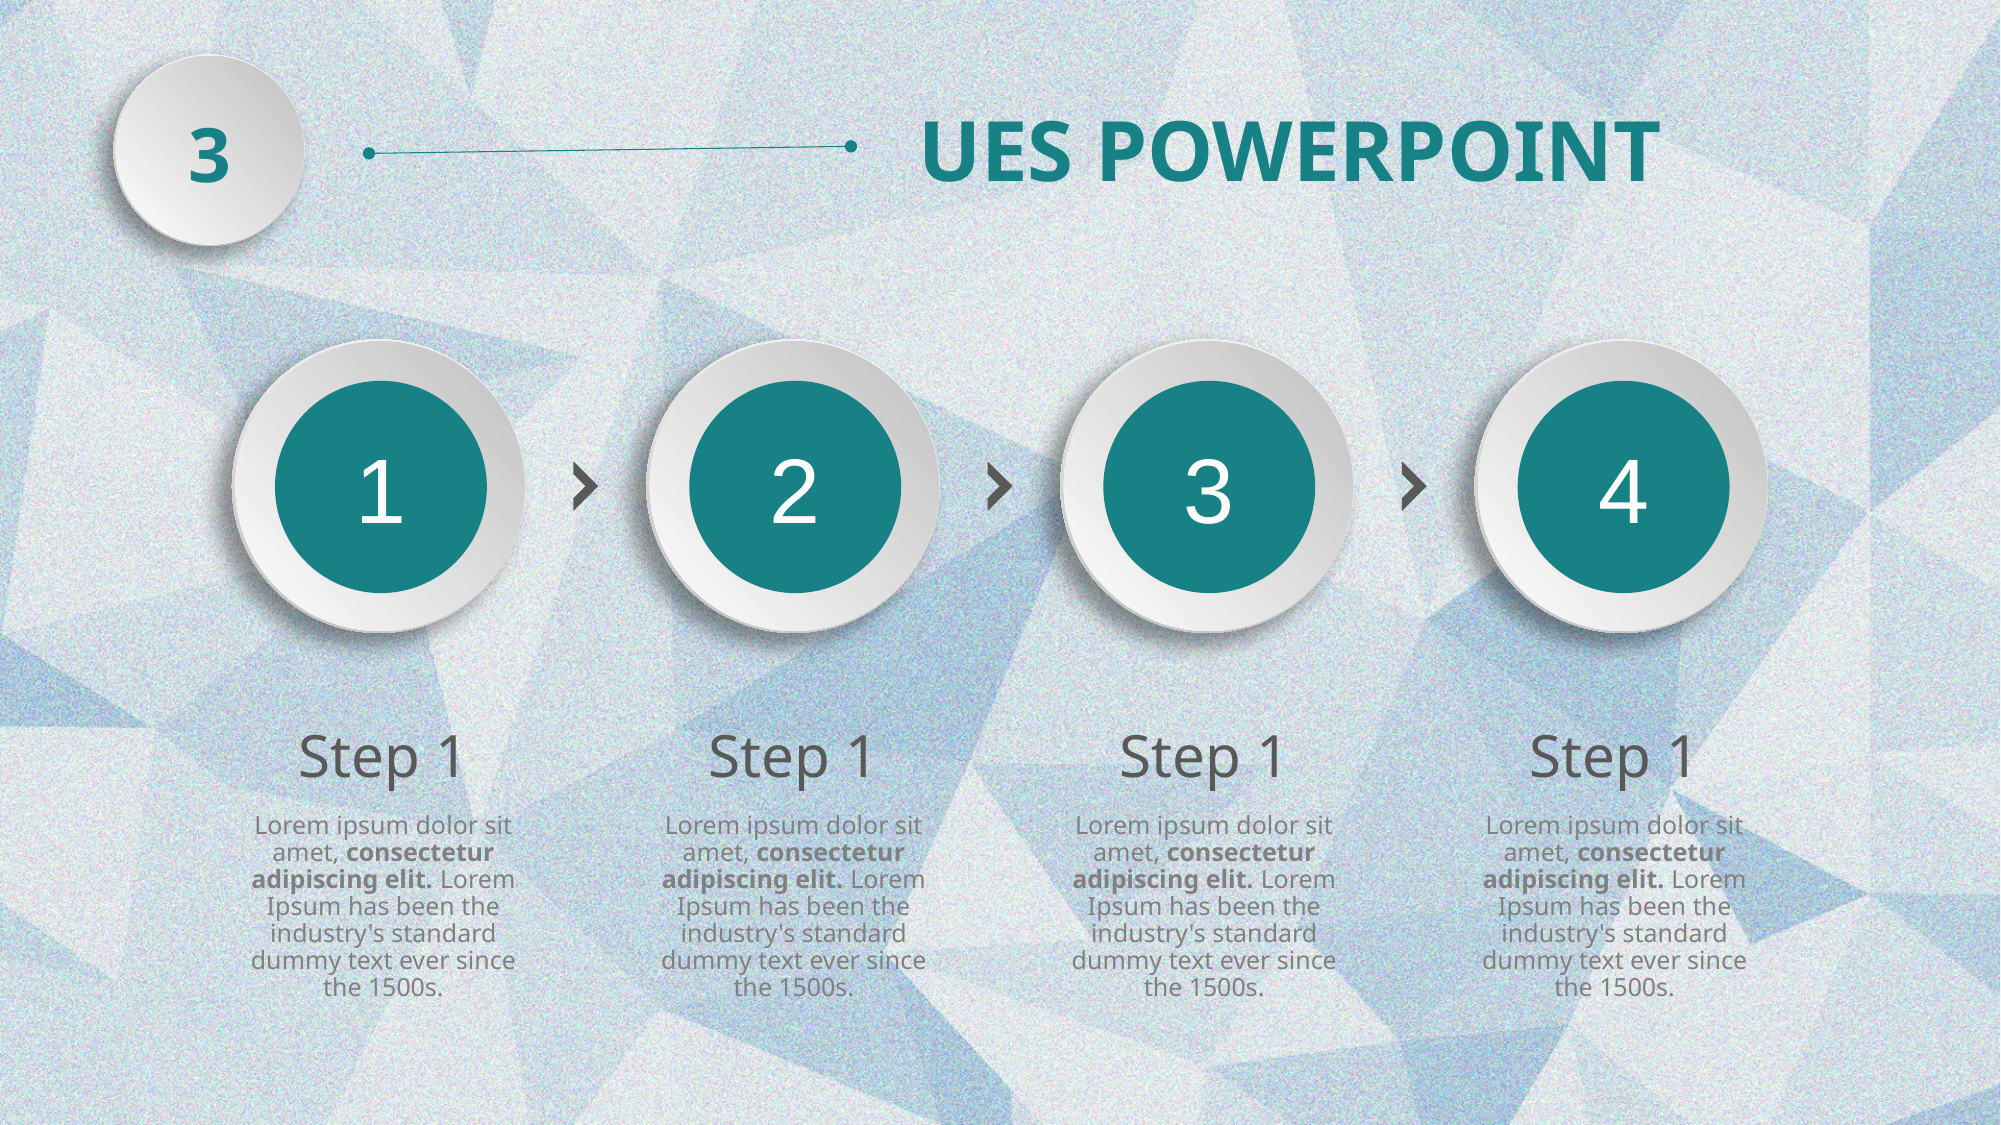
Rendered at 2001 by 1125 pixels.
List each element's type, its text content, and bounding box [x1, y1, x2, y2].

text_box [646, 339, 940, 633]
text_box Lorem ipsum dolor sit amet, consectetur adipiscing elit. Lorem Ipsum has been the industry's standard dummy text ever since the 1500s. [1466, 805, 1763, 966]
text_box [987, 461, 1013, 512]
text_box 3 [305, 100, 310, 205]
text_box Step 1 [154, 709, 564, 799]
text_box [368, 146, 851, 154]
text_box Step 1 [975, 709, 1385, 799]
text_box Lorem ipsum dolor sit amet, consectetur adipiscing elit. Lorem Ipsum has been the industry's standard dummy text ever since the 1500s. [645, 805, 943, 966]
text_box Step 1 [564, 709, 975, 799]
text_box Lorem ipsum dolor sit amet, consectetur adipiscing elit. Lorem Ipsum has been the industry's standard dummy text ever since the 1500s. [1056, 805, 1353, 966]
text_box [1474, 339, 1768, 633]
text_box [113, 54, 305, 246]
picture [0, 0, 2001, 1125]
text_box Lorem ipsum dolor sit amet, consectetur adipiscing elit. Lorem Ipsum has been the industry's standard dummy text ever since the 1500s. [235, 805, 532, 966]
text_box [1401, 461, 1427, 512]
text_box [231, 339, 526, 633]
text_box UES POWERPOINT [903, 90, 1678, 206]
text_box [573, 461, 599, 512]
text_box Step 1 [1385, 709, 1844, 799]
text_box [1060, 339, 1354, 633]
